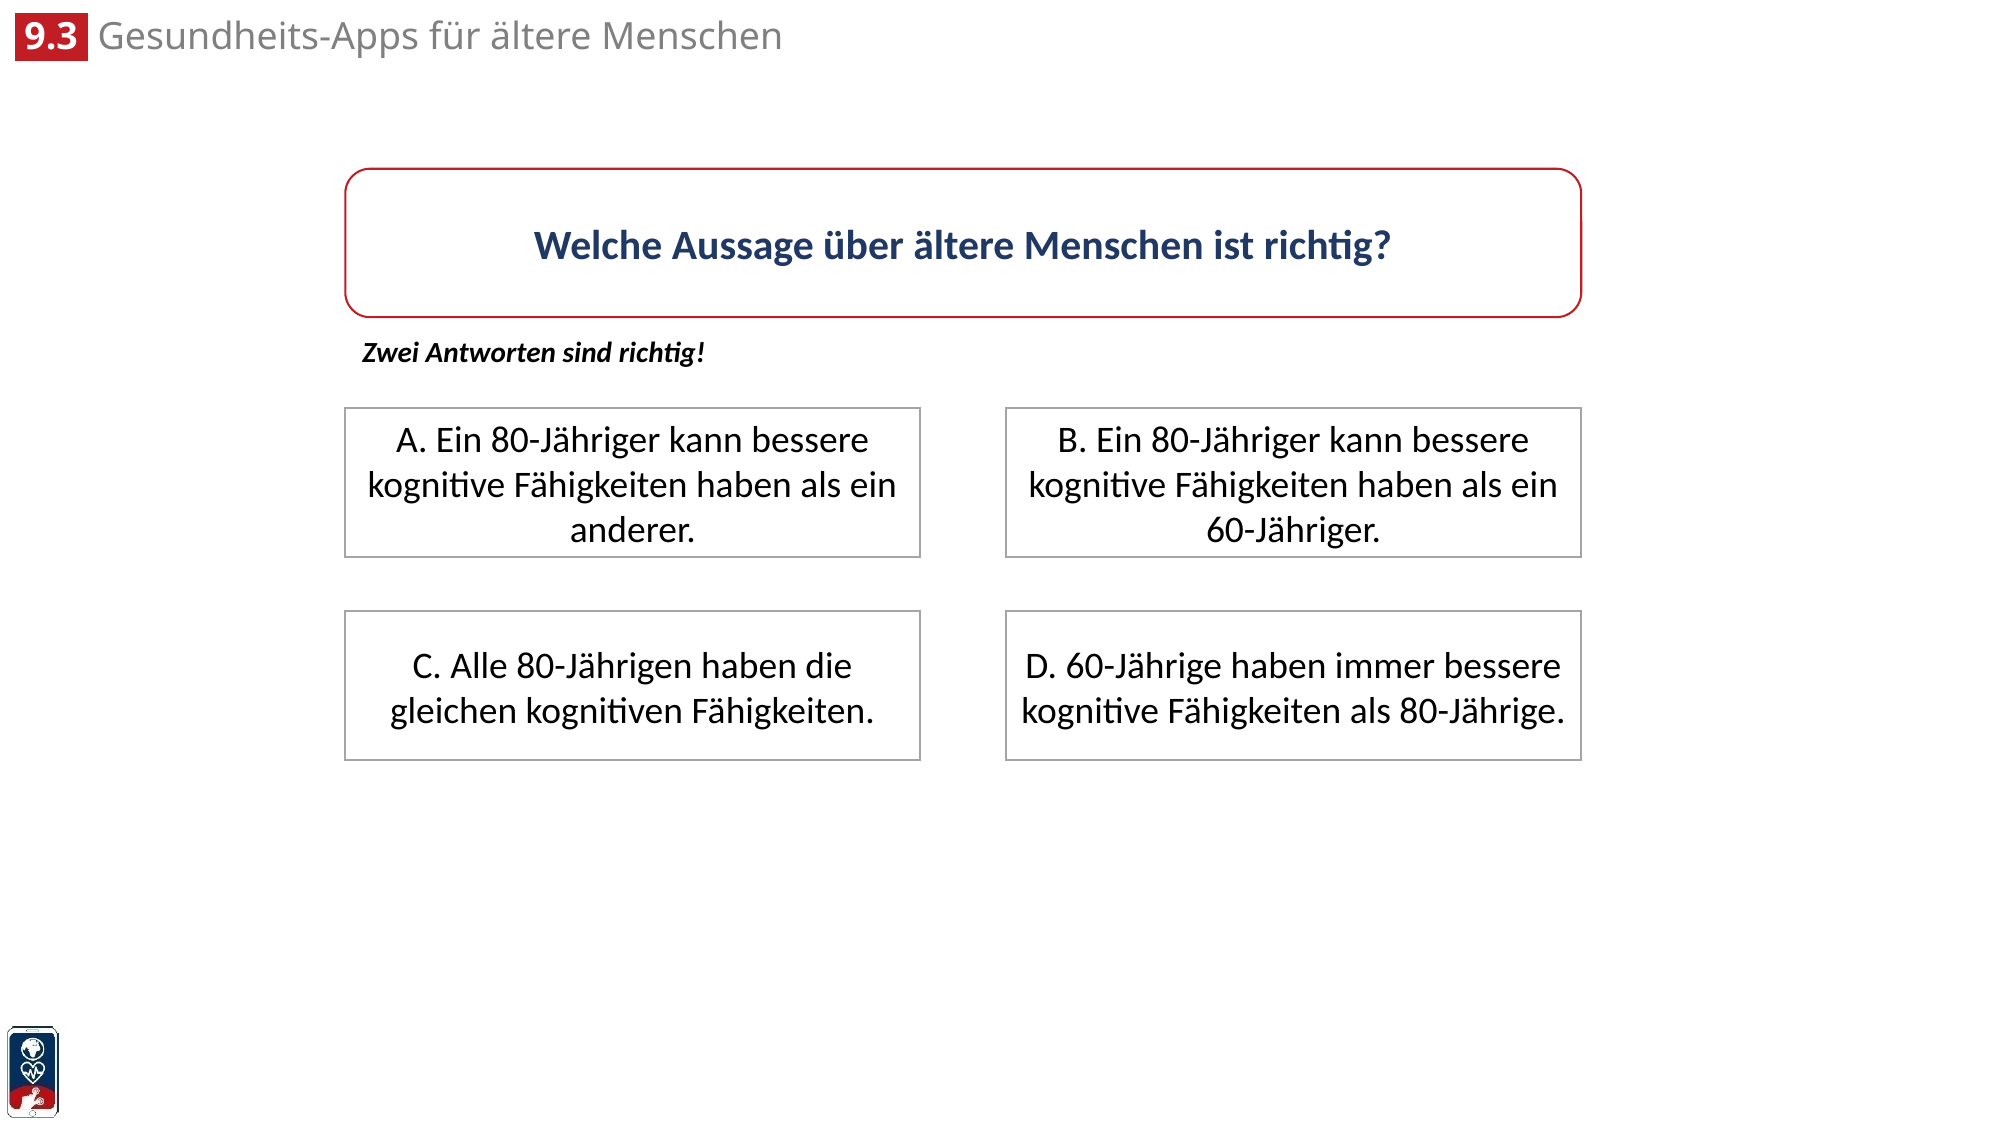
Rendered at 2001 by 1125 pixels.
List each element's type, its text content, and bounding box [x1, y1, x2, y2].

text_box Welche Aussage über ältere Menschen ist richtig? [344, 167, 1583, 319]
text_box D. 60-Jährige haben immer bessere kognitive Fähigkeiten als 80-Jährige. [1005, 610, 1582, 761]
text_box A. Ein 80-Jähriger kann bessere kognitive Fähigkeiten haben als ein anderer. [344, 407, 921, 558]
picture [7, 1026, 59, 1118]
text_box C. Alle 80-Jährigen haben die gleichen kognitiven Fähigkeiten. [344, 610, 921, 761]
text_box Zwei Antworten sind richtig! [347, 325, 721, 376]
text_box B. Ein 80-Jähriger kann bessere kognitive Fähigkeiten haben als ein 60-Jähriger. [1005, 407, 1582, 558]
